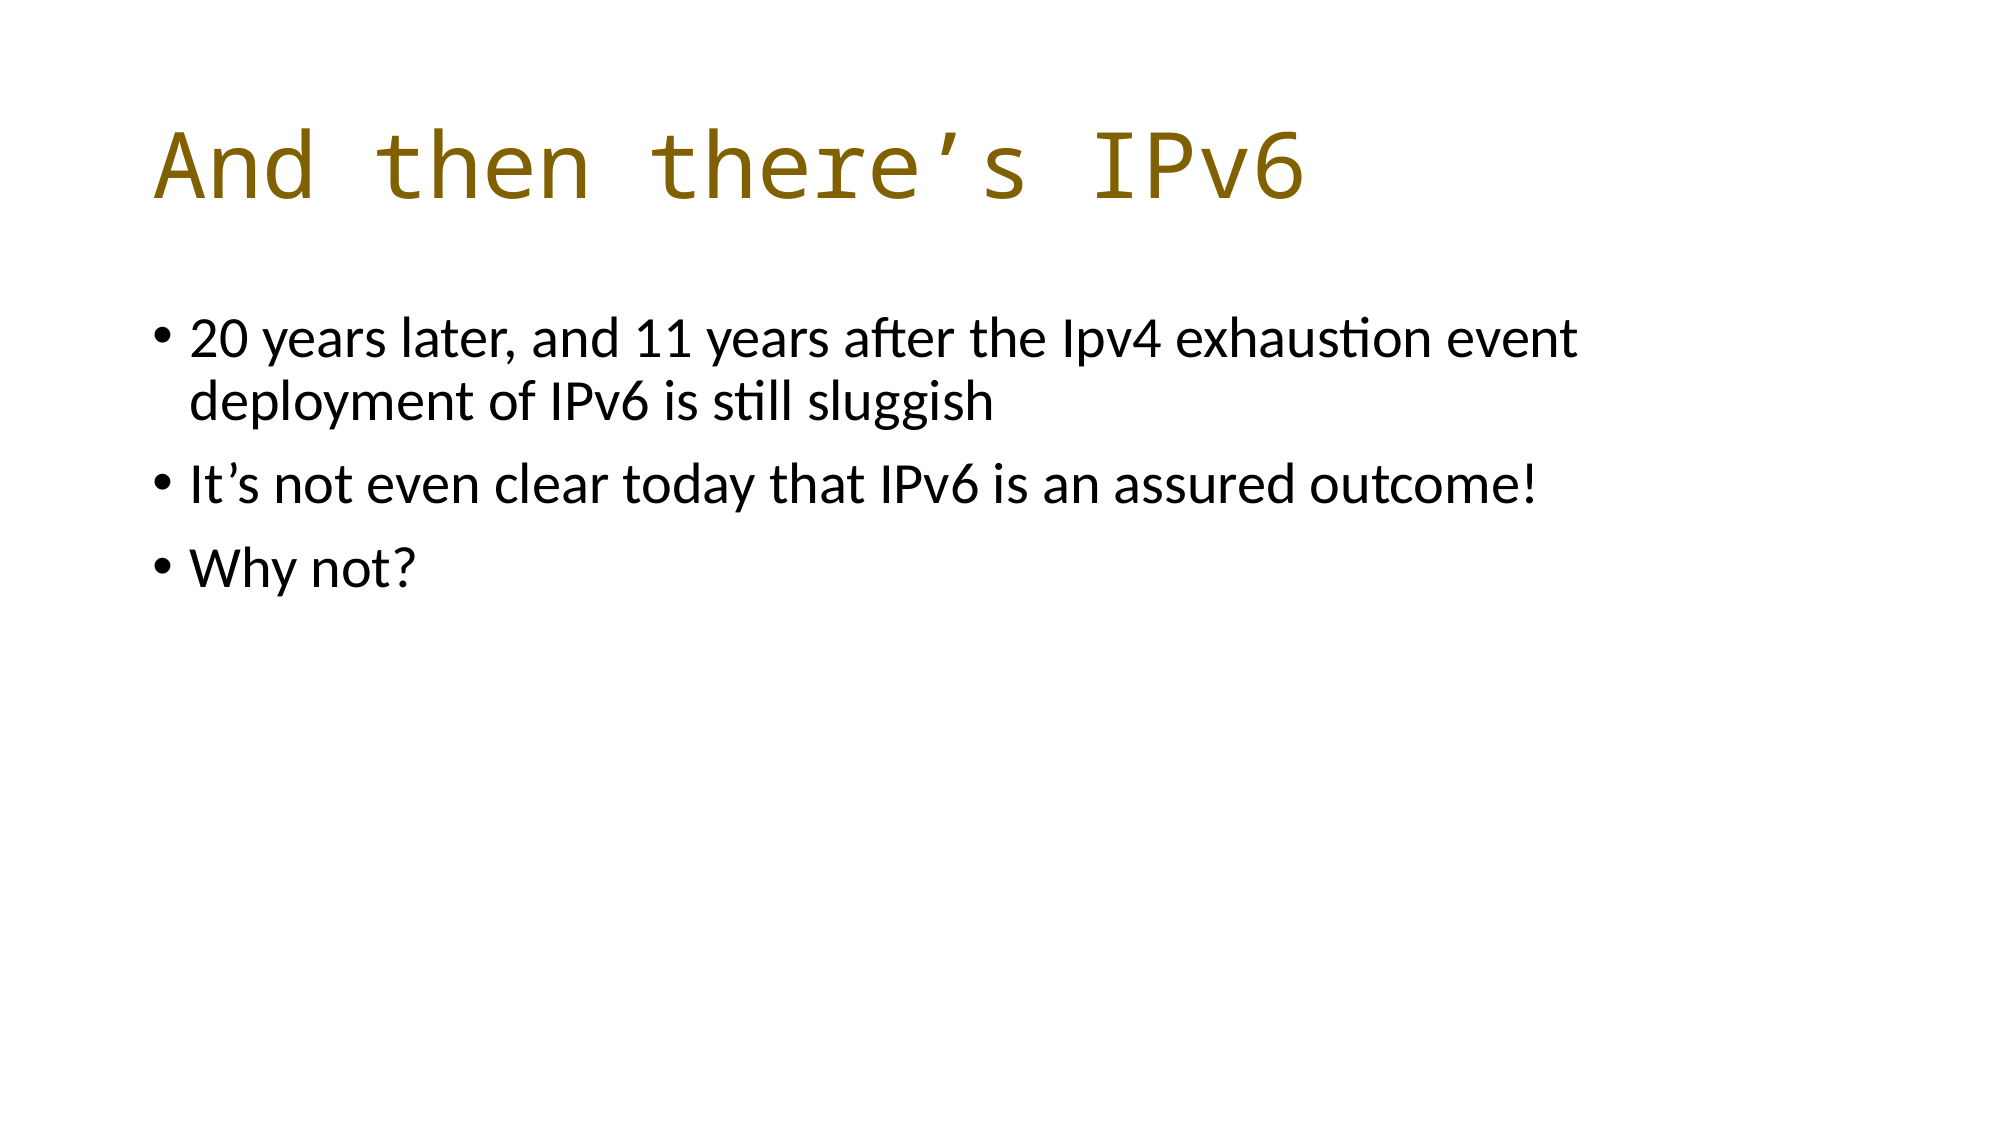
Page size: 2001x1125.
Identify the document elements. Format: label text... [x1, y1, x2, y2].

list 20 years later, and 11 years after the Ipv4 exhaustion event deployment of IPv6 is still sluggish It’s not even clear today that IPv6 is an assured outcome! Why not? [137, 299, 1863, 1014]
title And then there’s IPv6 [137, 59, 1863, 278]
